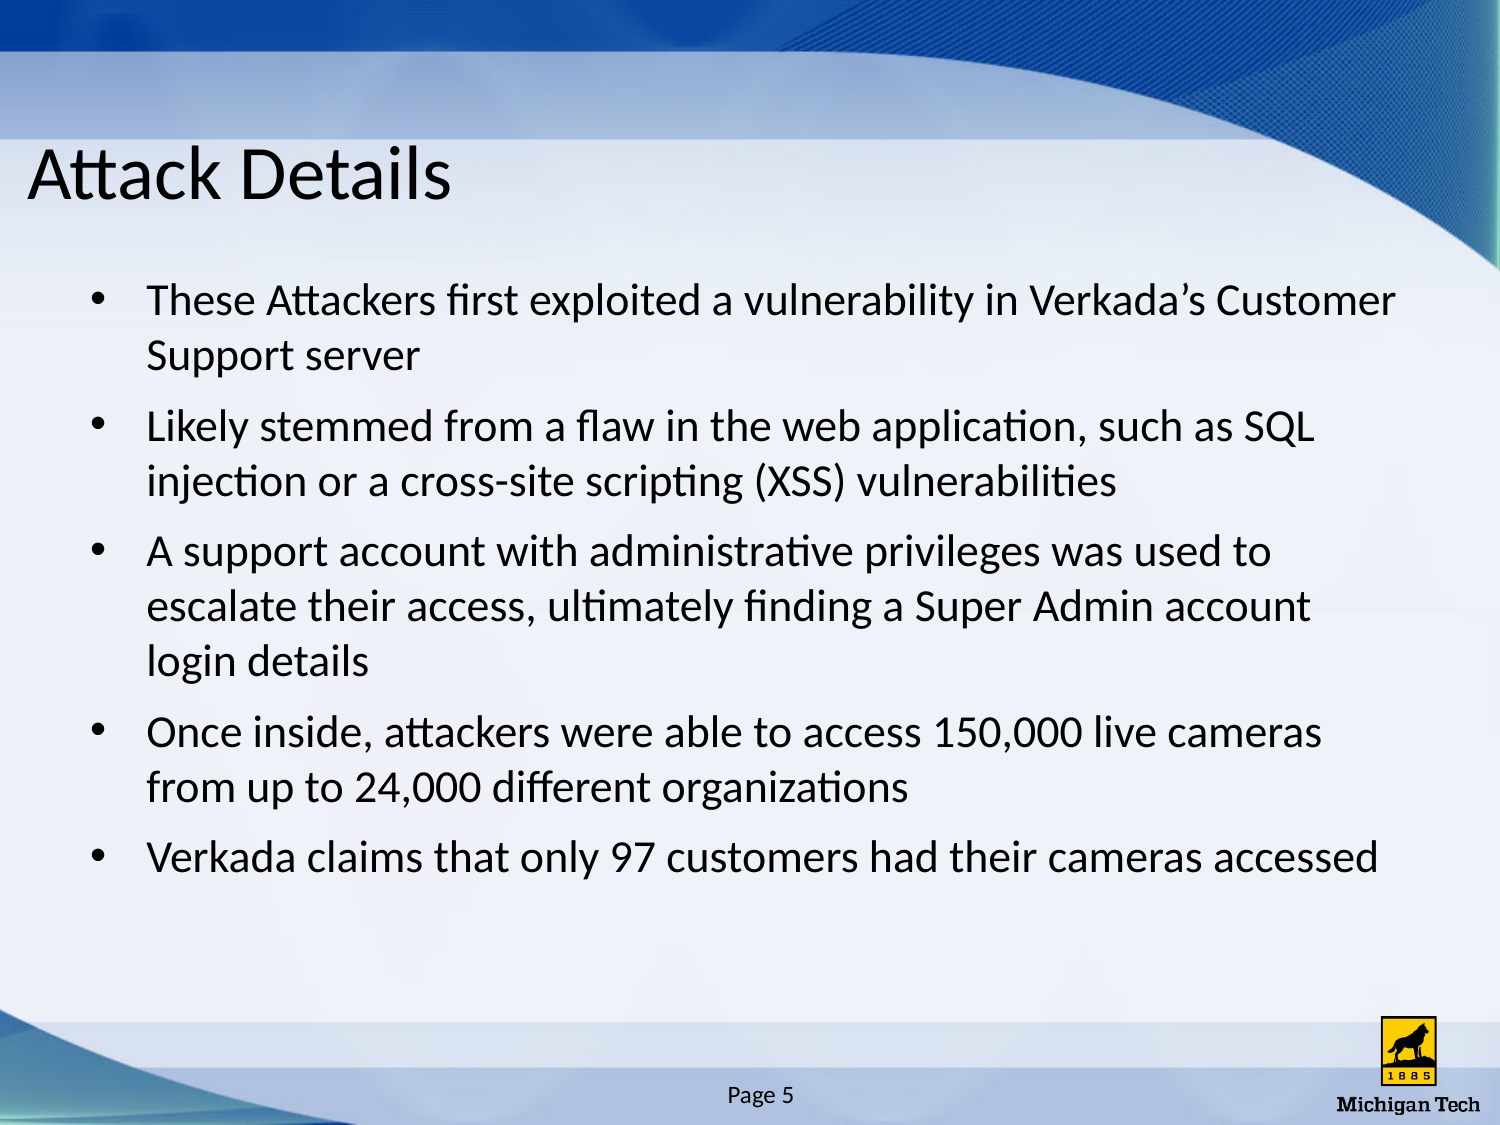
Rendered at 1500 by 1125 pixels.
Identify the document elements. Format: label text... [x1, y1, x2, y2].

list These Attackers first exploited a vulnerability in Verkada’s Customer Support server Likely stemmed from a flaw in the web application, such as SQL injection or a cross-site scripting (XSS) vulnerabilities A support account with administrative privileges was used to escalate their access, ultimately finding a Super Admin account login details Once inside, attackers were able to access 150,000 live cameras from up to 24,000 different organizations Verkada claims that only 97 customers had their cameras accessed [75, 262, 1425, 1063]
picture [0, 0, 1500, 1125]
title Attack Details [12, 75, 1263, 263]
